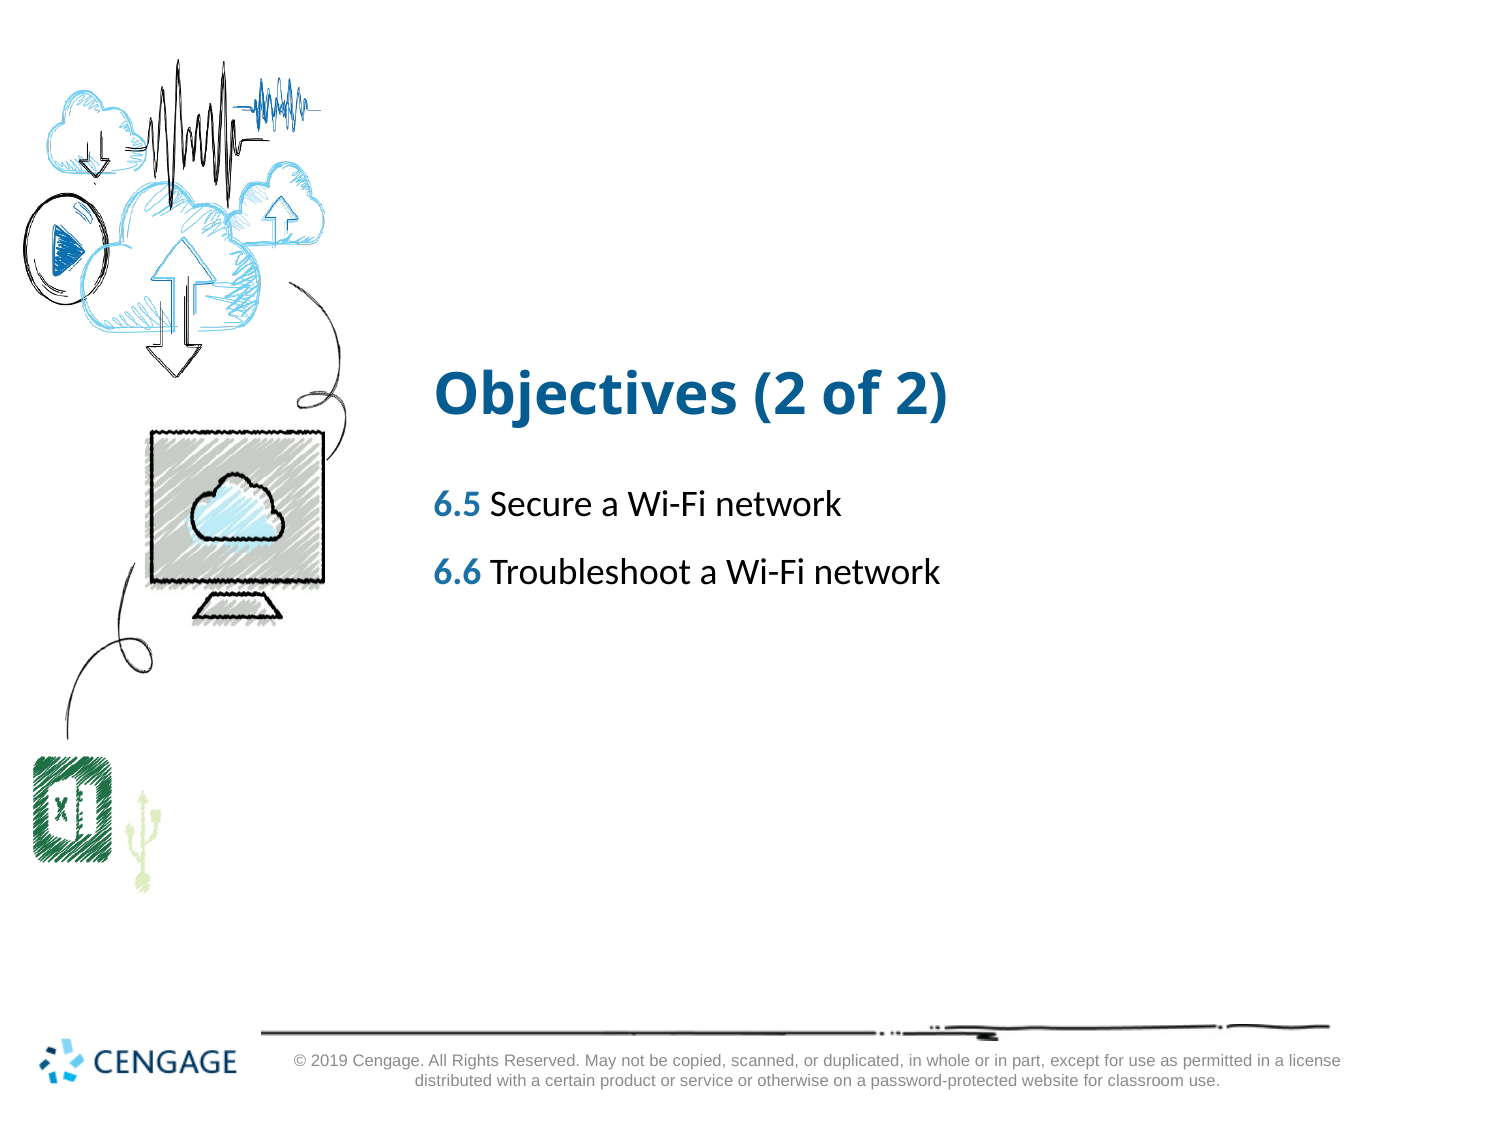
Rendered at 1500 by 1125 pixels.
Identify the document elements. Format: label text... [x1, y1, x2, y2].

title Objectives (2 of 2) [433, 365, 1446, 428]
list 6.5 Secure a Wi-Fi network 6.6 Troubleshoot a Wi-Fi network [433, 482, 1446, 595]
picture [23, 743, 163, 895]
picture [19, 1025, 249, 1096]
picture [12, 59, 401, 739]
picture [261, 1024, 1331, 1041]
footer © 2019 Cengage. All Rights Reserved. May not be copied, scanned, or duplicated, in whole or in part, except for use as permitted in a license distributed with a certain product or service or otherwise on a password-protected website for classroom use. [262, 1050, 1375, 1091]
